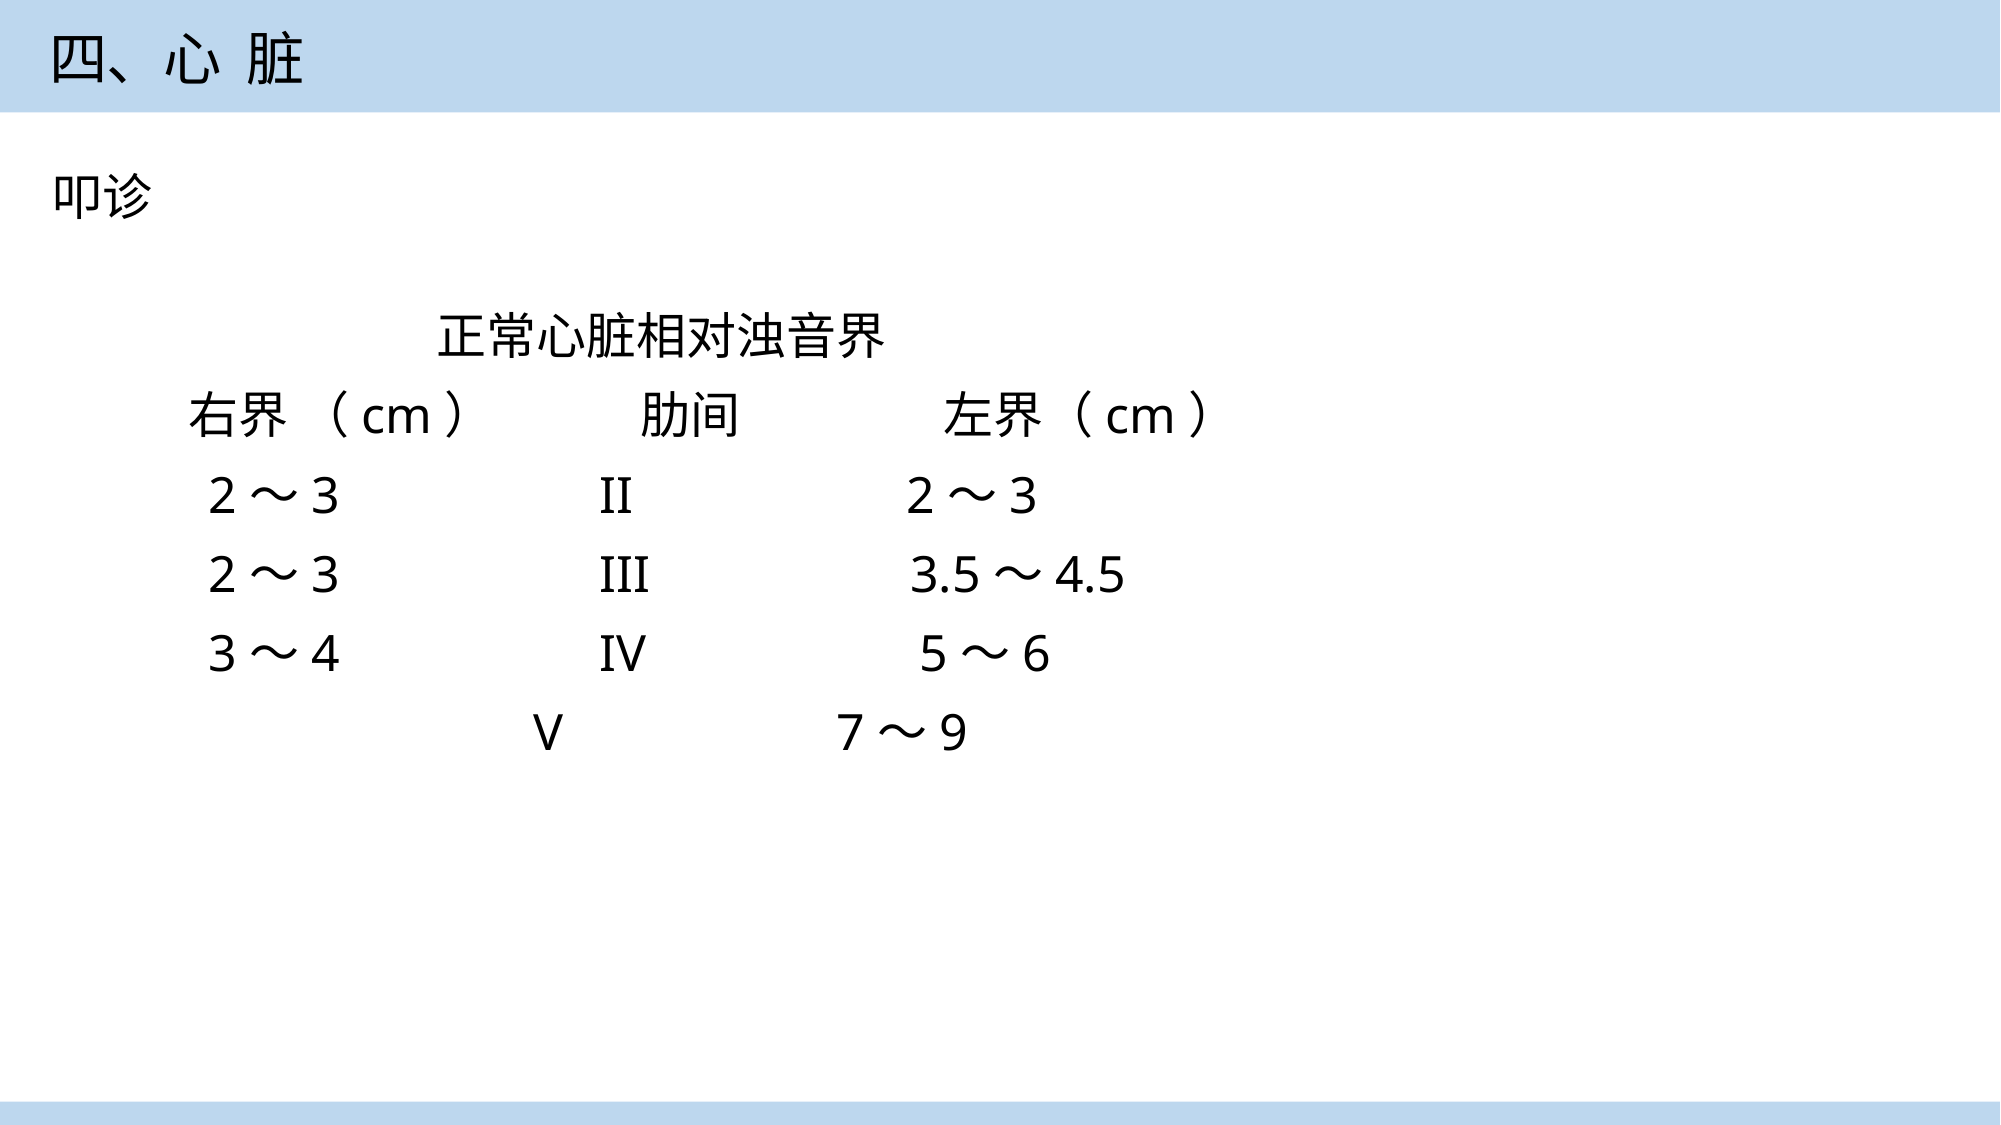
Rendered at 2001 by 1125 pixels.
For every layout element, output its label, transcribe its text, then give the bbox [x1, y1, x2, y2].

text_box 四、心 脏 [37, 15, 484, 98]
list 叩诊 正常心脏相对浊音界 右界 （cm） 肋间 左界（cm） 2～3 II 2～3 2～3 III 3.5～4.5 3～4 IV 5～6 V 7～9 [37, 158, 1939, 949]
